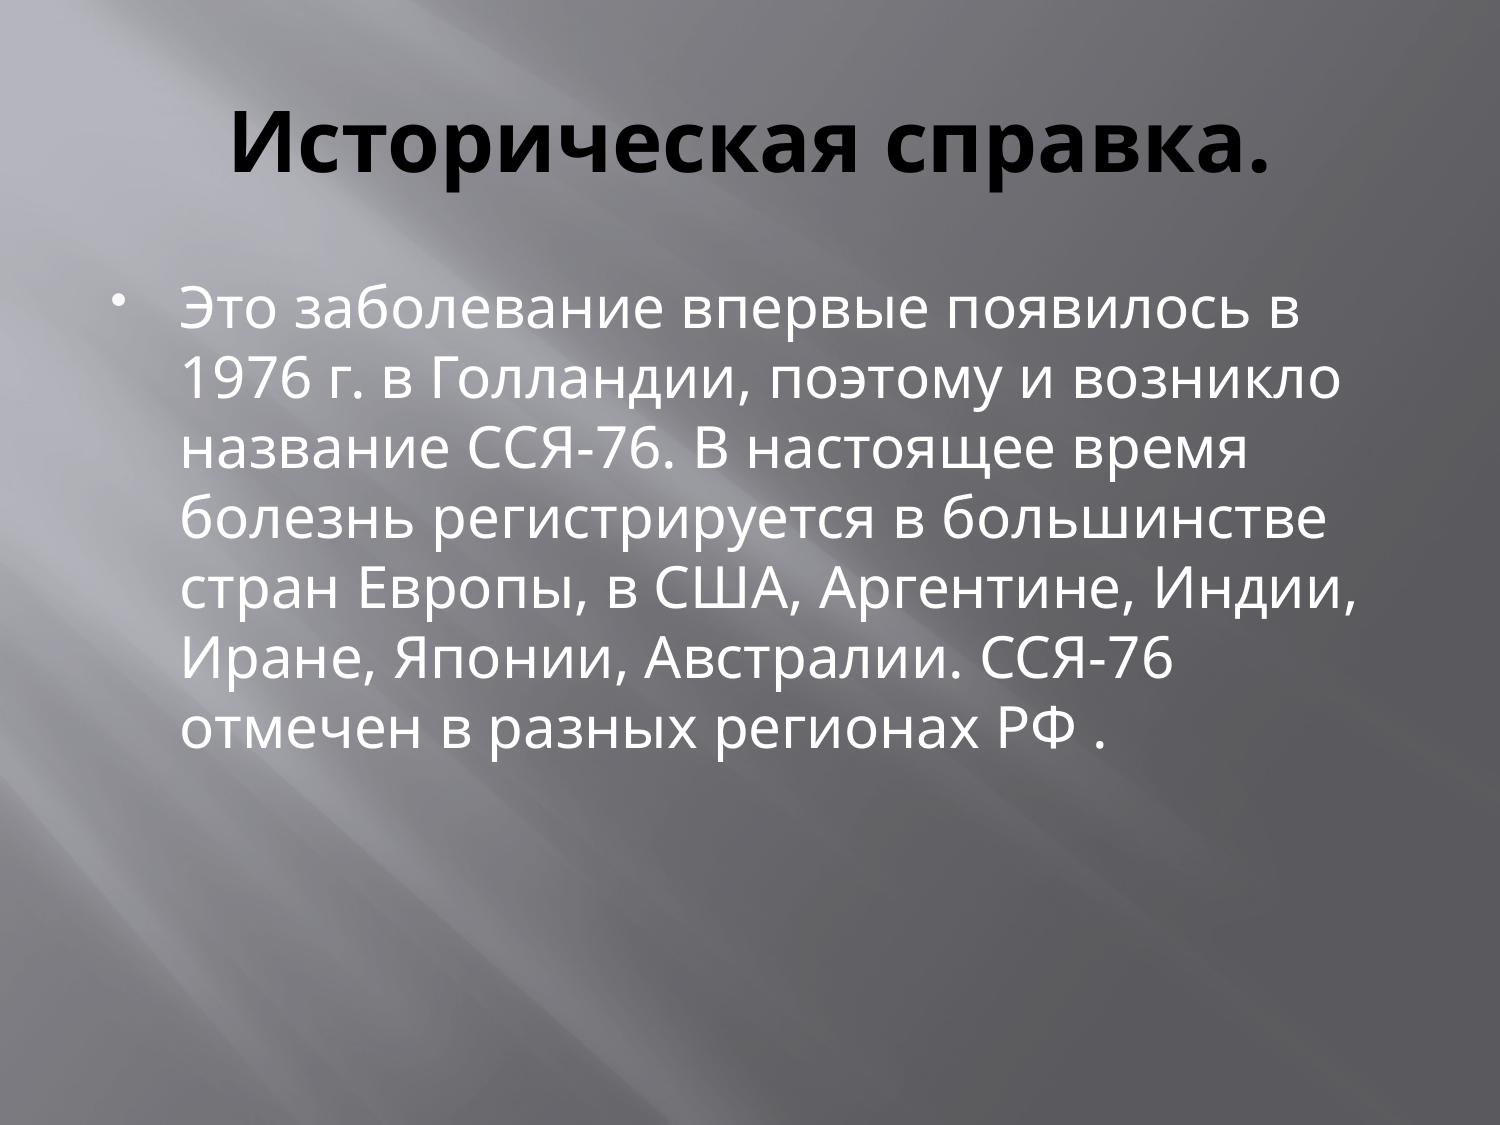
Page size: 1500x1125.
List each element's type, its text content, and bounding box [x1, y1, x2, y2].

list Это заболевание впервые появилось в 1976 г. в Голландии, поэтому и возникло название ССЯ-76. В настоящее время болезнь регистрируется в большинстве стран Европы, в США, Аргентине, Индии, Иране, Японии, Австралии. ССЯ-76 отмечен в разных регионах РФ . [75, 262, 1425, 1035]
title Историческая справка. [75, 45, 1425, 233]
